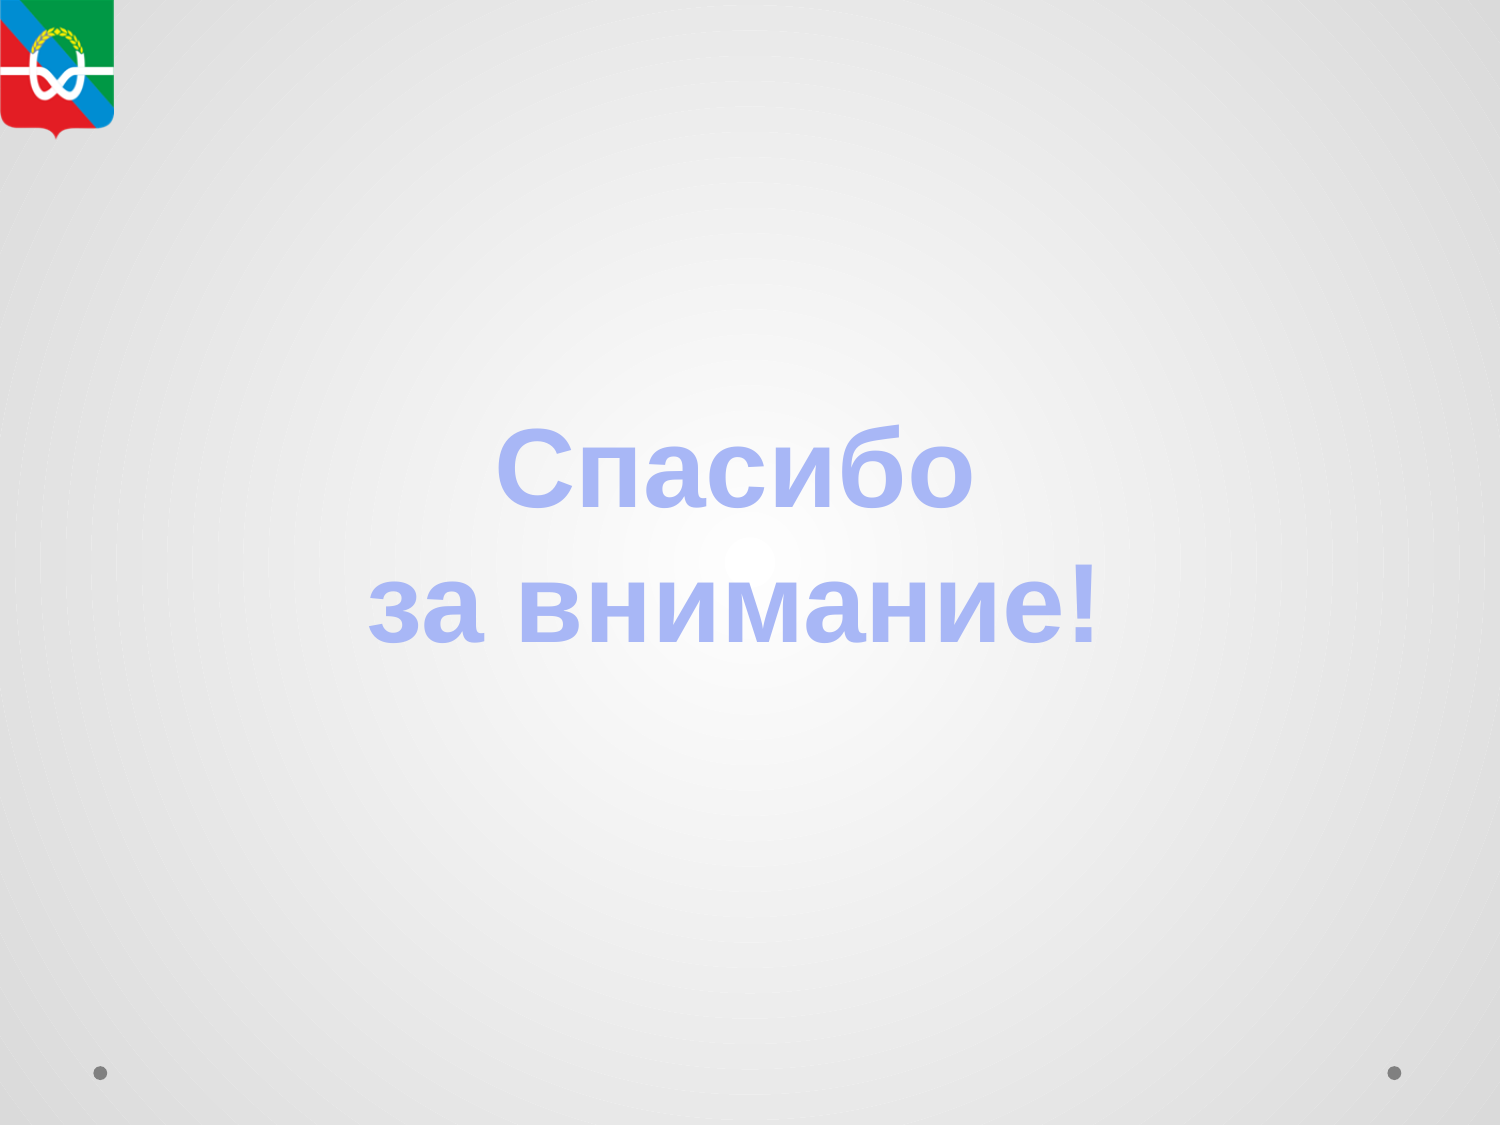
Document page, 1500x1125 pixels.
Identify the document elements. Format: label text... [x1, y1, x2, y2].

picture [0, 0, 115, 140]
text_box Спасибо за внимание! [351, 387, 1150, 673]
